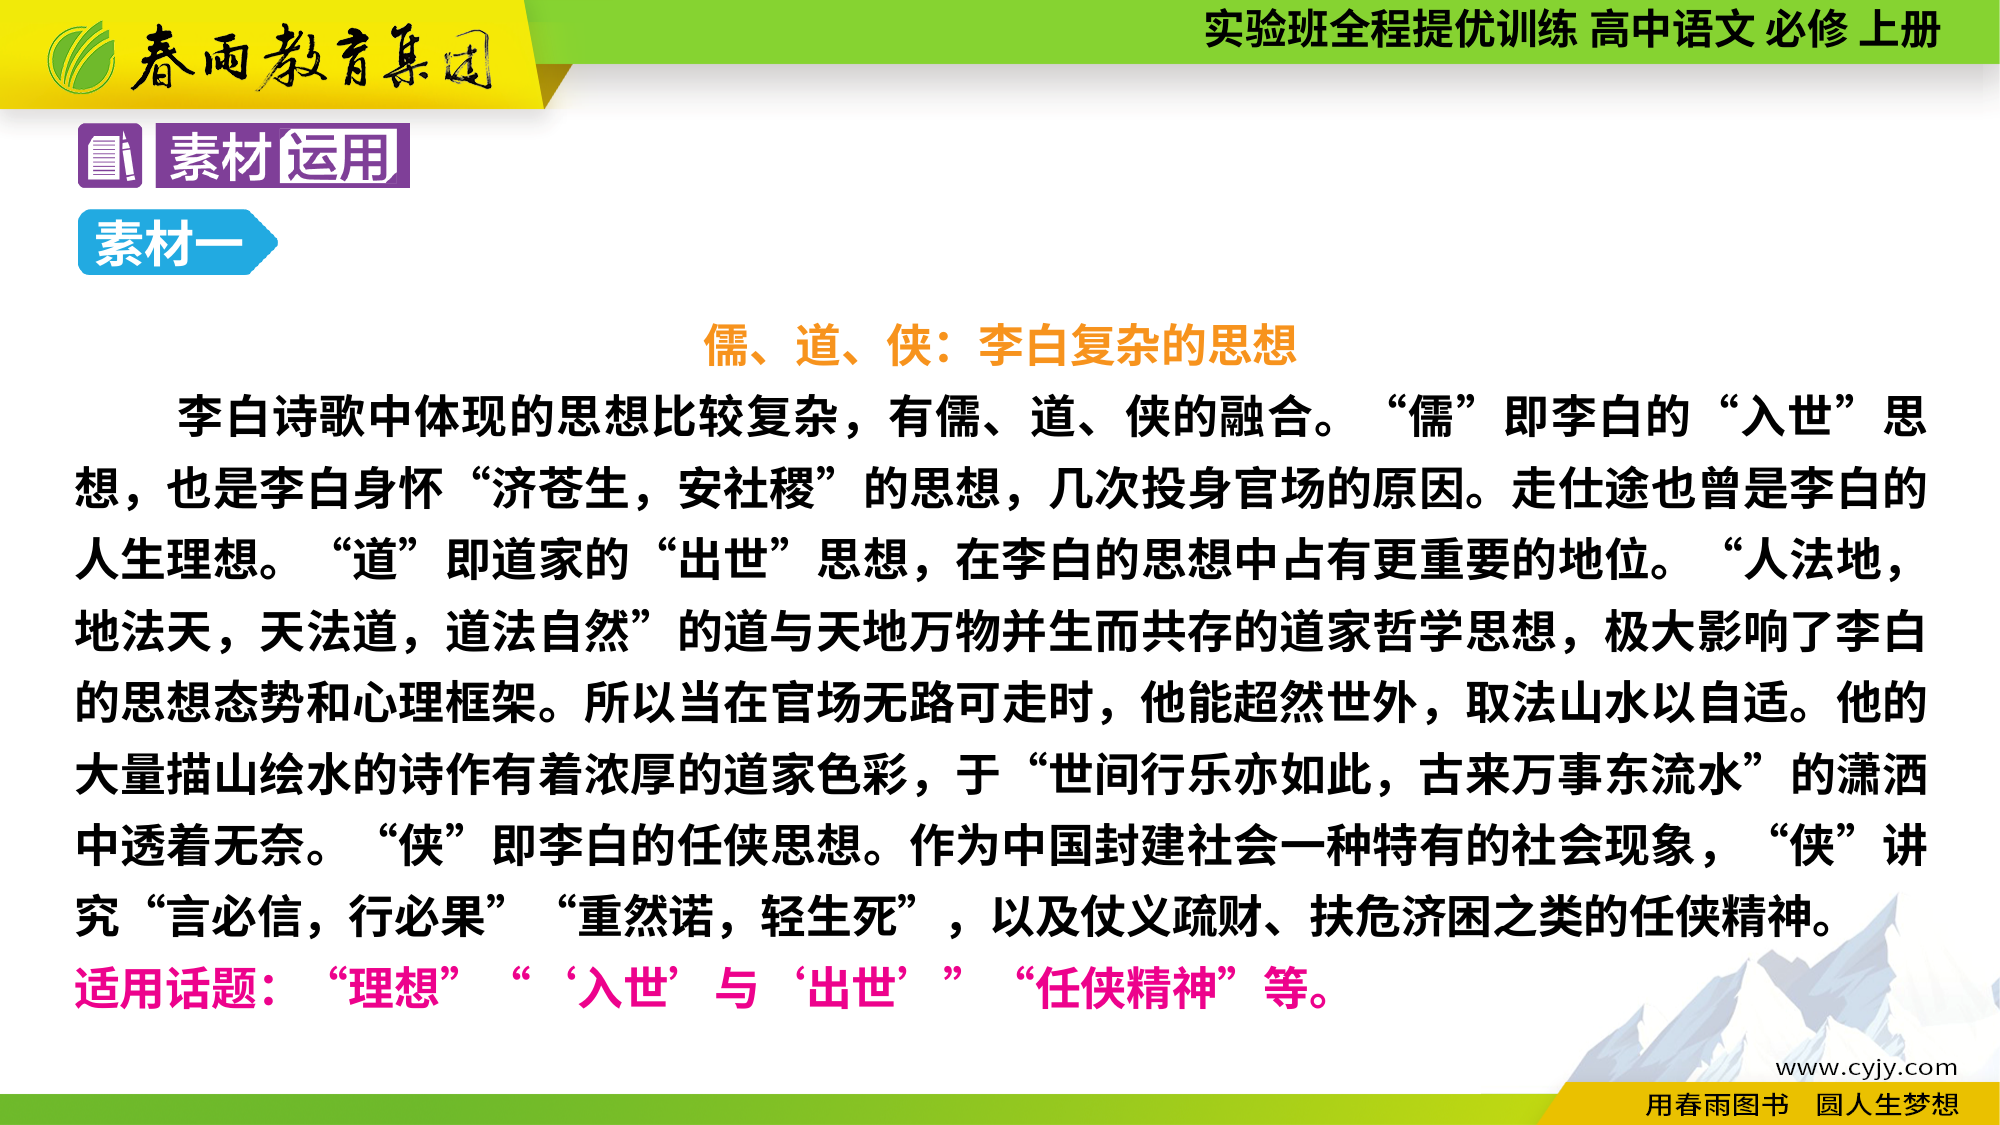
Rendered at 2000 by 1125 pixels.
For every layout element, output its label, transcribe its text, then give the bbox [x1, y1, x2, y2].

picture [0, 0, 2000, 1125]
list 儒、道、侠：李白复杂的思想 李白诗歌中体现的思想比较复杂，有儒、道、侠的融合。“儒”即李白的“入世”思想，也是李白身怀“济苍生，安社稷”的思想，几次投身官场的原因。走仕途也曾是李白的人生理想。“道”即道家的“出世”思想，在李白的思想中占有更重要的地位。“人法地，地法天，天法道，道法自然”的道与天地万物并生而共存的道家哲学思想，极大影响了李白的思想态势和心理框架。所以当在官场无路可走时，他能超然世外，取法山水以自适。他的大量描山绘水的诗作有着浓厚的道家色彩，于“世间行乐亦如此，古来万事东流水”的潇洒中透着无奈。“侠”即李白的任侠思想。作为中国封建社会一种特有的社会现象，“侠”讲究“言必信，行必果”“重然诺，轻生死”，以及仗义疏财、扶危济困之类的任侠精神。 适用话题：“理想”“‘入世’与‘出世’”“任侠精神”等。 [59, 292, 1944, 1022]
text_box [78, 204, 278, 281]
